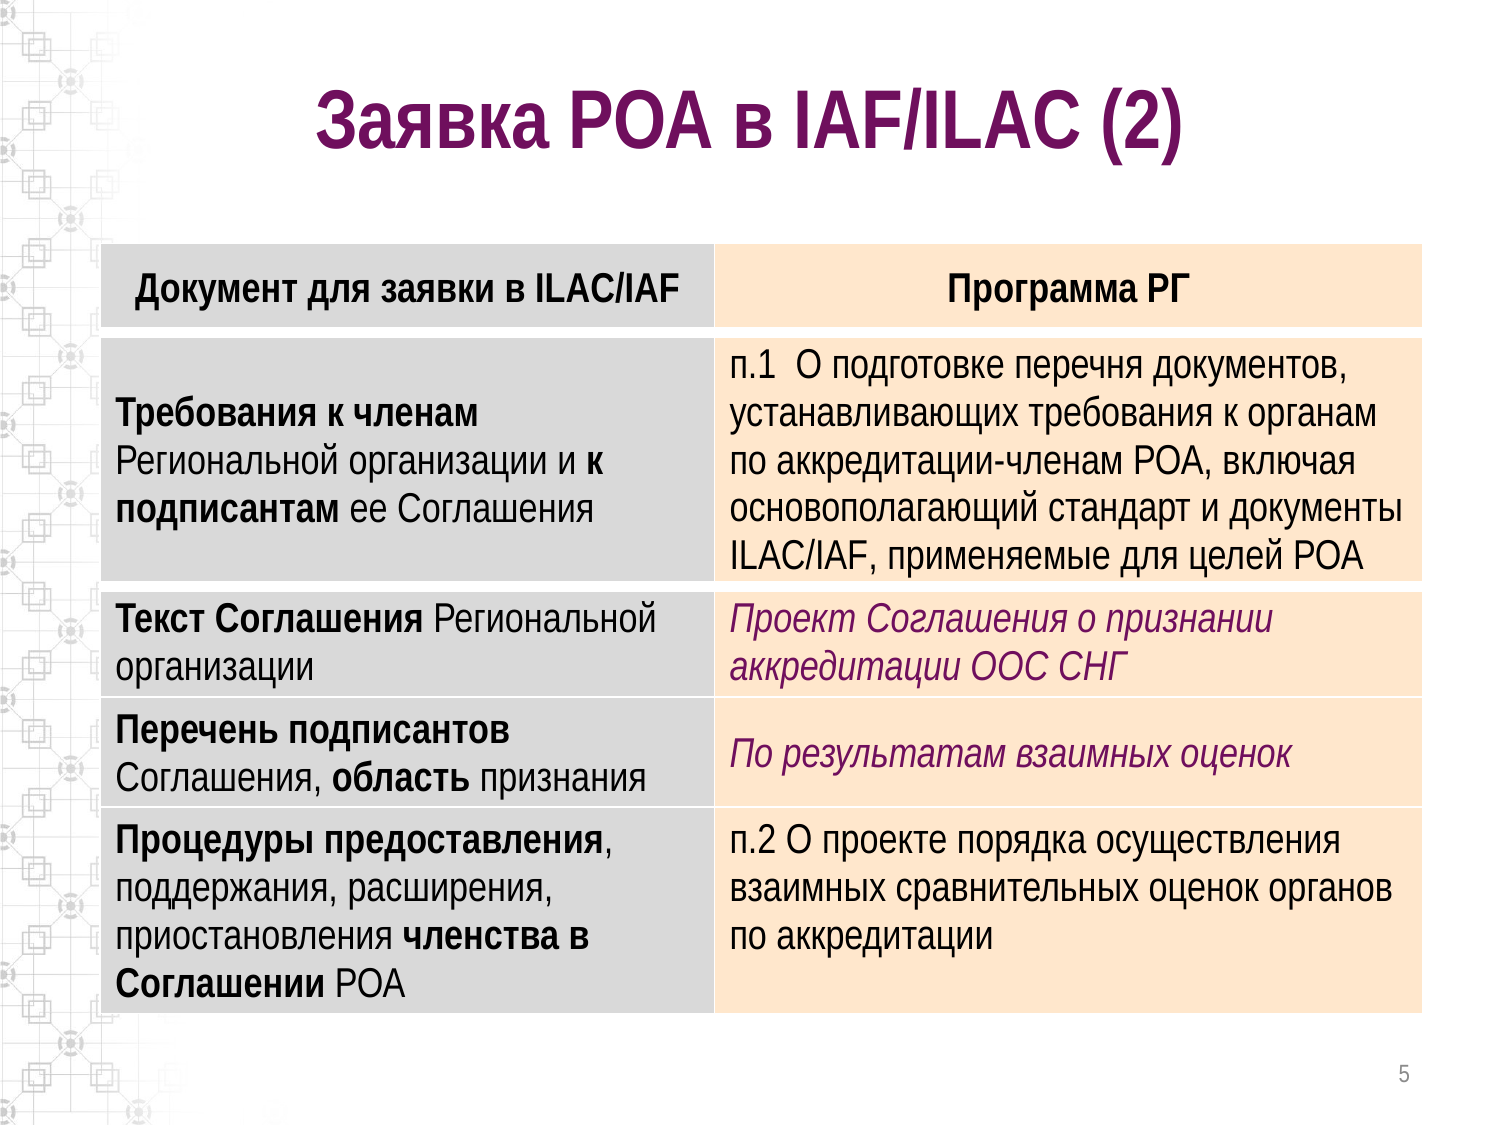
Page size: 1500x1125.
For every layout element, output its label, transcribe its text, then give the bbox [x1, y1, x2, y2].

table_header Документ для заявки в ILAC/IAF [101, 244, 714, 327]
picture [0, 0, 1500, 1125]
title Заявка РОА в IAF/ILAC (2) [75, 45, 1425, 185]
slide_number 5 [1074, 1042, 1425, 1103]
table_cell Процедуры предоставления, поддержания, расширения, приостановления членства в Соглашении РОА [101, 808, 714, 1013]
table_cell Проект Соглашения о признании аккредитации ООС СНГ [715, 592, 1422, 696]
table_cell Текст Соглашения Региональной организации [101, 592, 714, 696]
table_cell Перечень подписантов Соглашения, область признания [101, 698, 714, 806]
table_header Программа РГ [715, 244, 1422, 327]
table_cell Требования к членам Региональной организации и к подписантам ее Соглашения [101, 338, 714, 581]
table_cell п.2 О проекте порядка осуществления взаимных сравнительных оценок органов по аккредитации [715, 808, 1422, 1013]
table_cell п.1 О подготовке перечня документов, устанавливающих требования к органам по аккредитации-членам РОА, включая основополагающий стандарт и документы ILAC/IAF, применяемые для целей РОА [715, 338, 1422, 581]
table_cell По результатам взаимных оценок [715, 698, 1422, 806]
